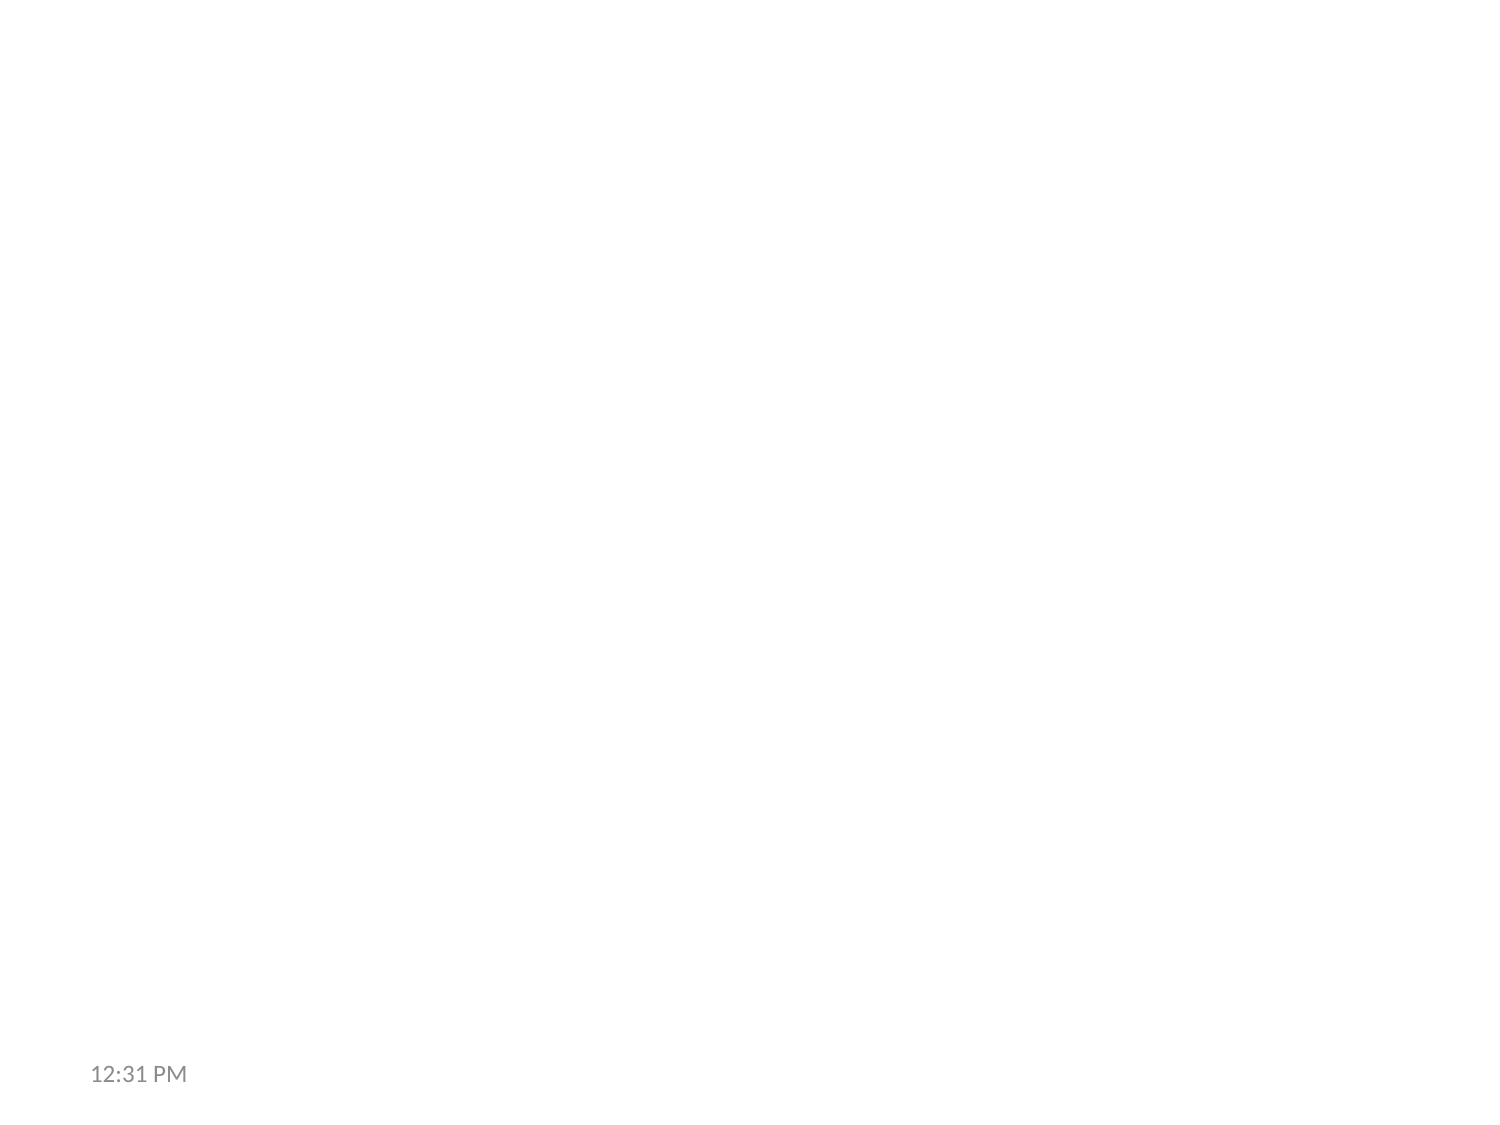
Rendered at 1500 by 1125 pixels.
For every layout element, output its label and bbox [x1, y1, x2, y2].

slide_number [75, 1042, 425, 1103]
